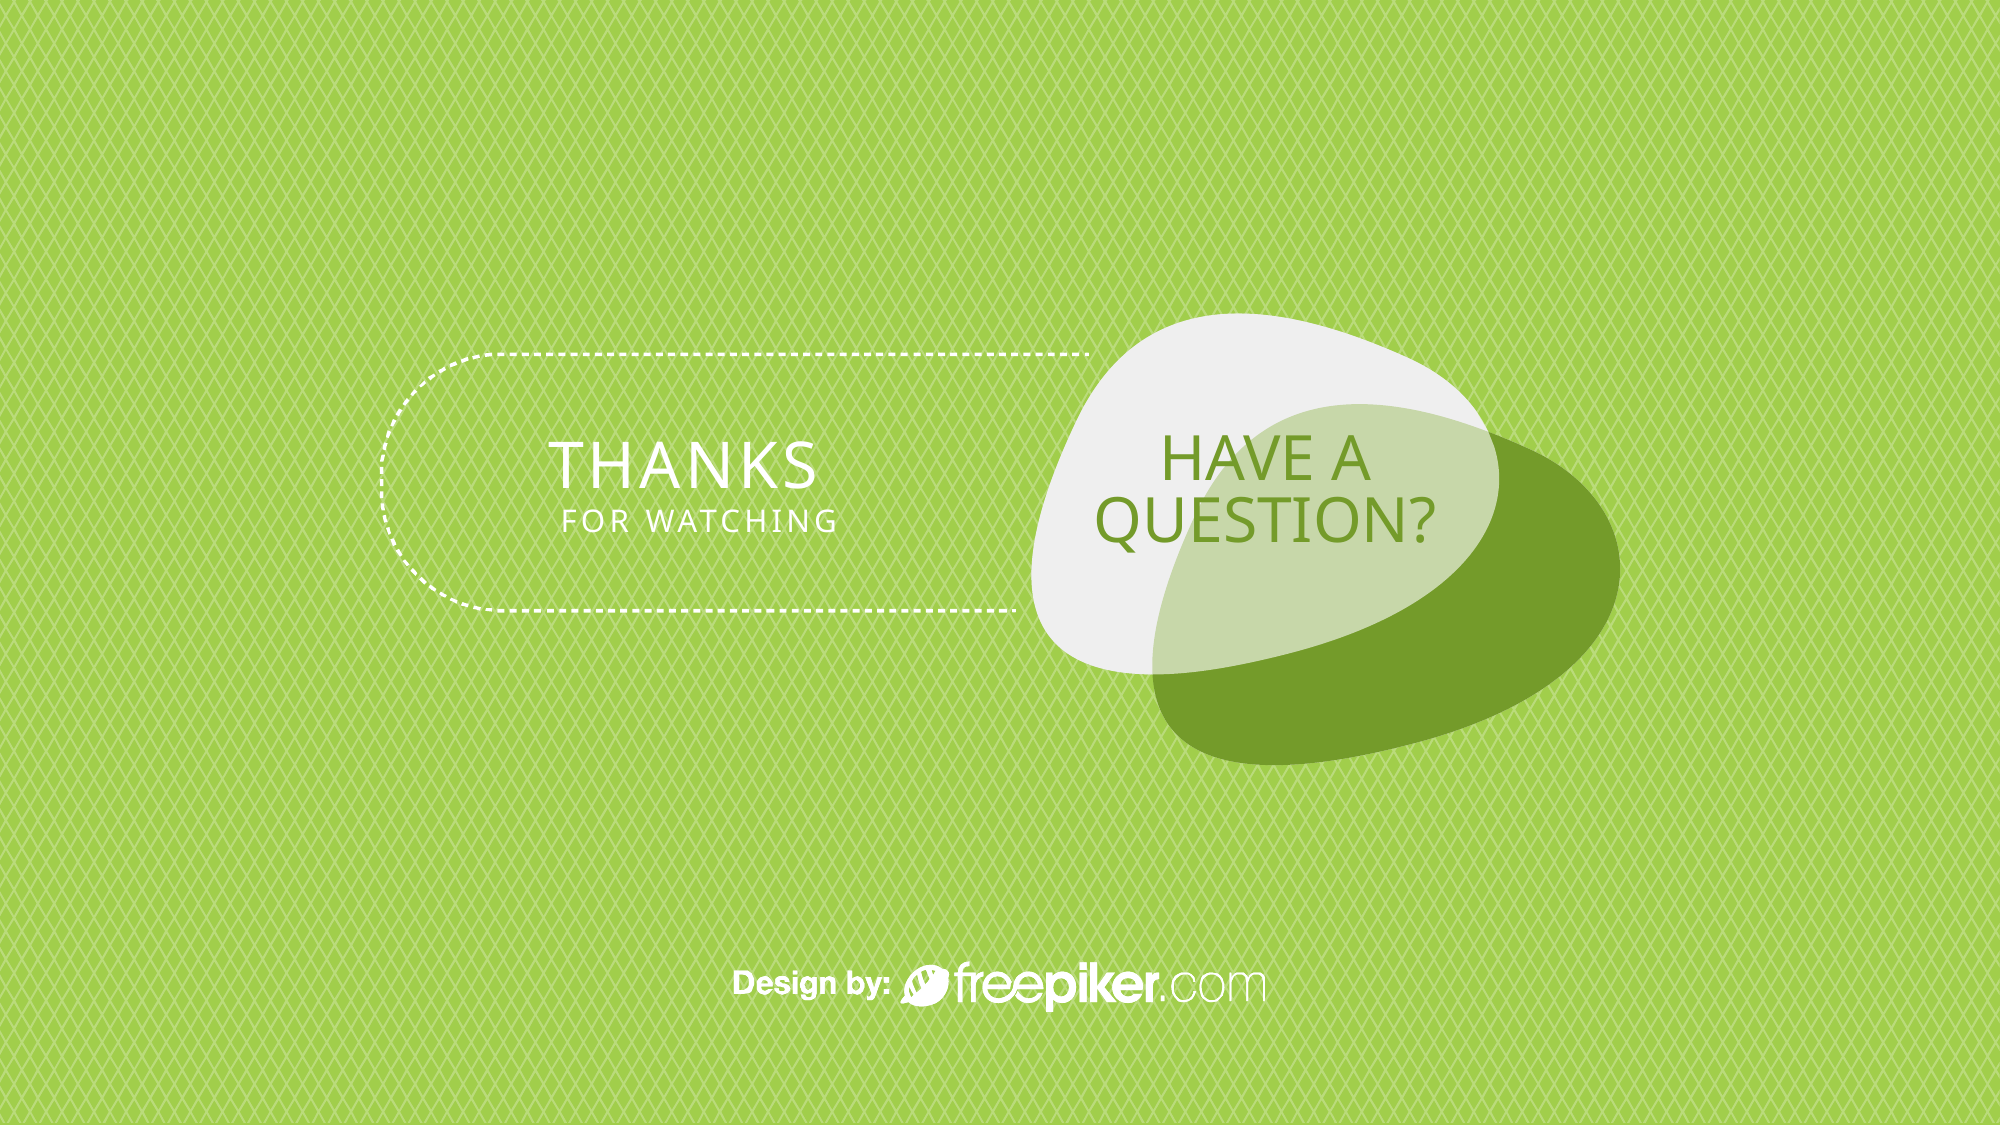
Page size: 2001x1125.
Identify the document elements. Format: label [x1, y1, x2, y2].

text_box [0, 0, 2000, 1123]
picture [732, 961, 1265, 1012]
text_box [379, 352, 1089, 613]
